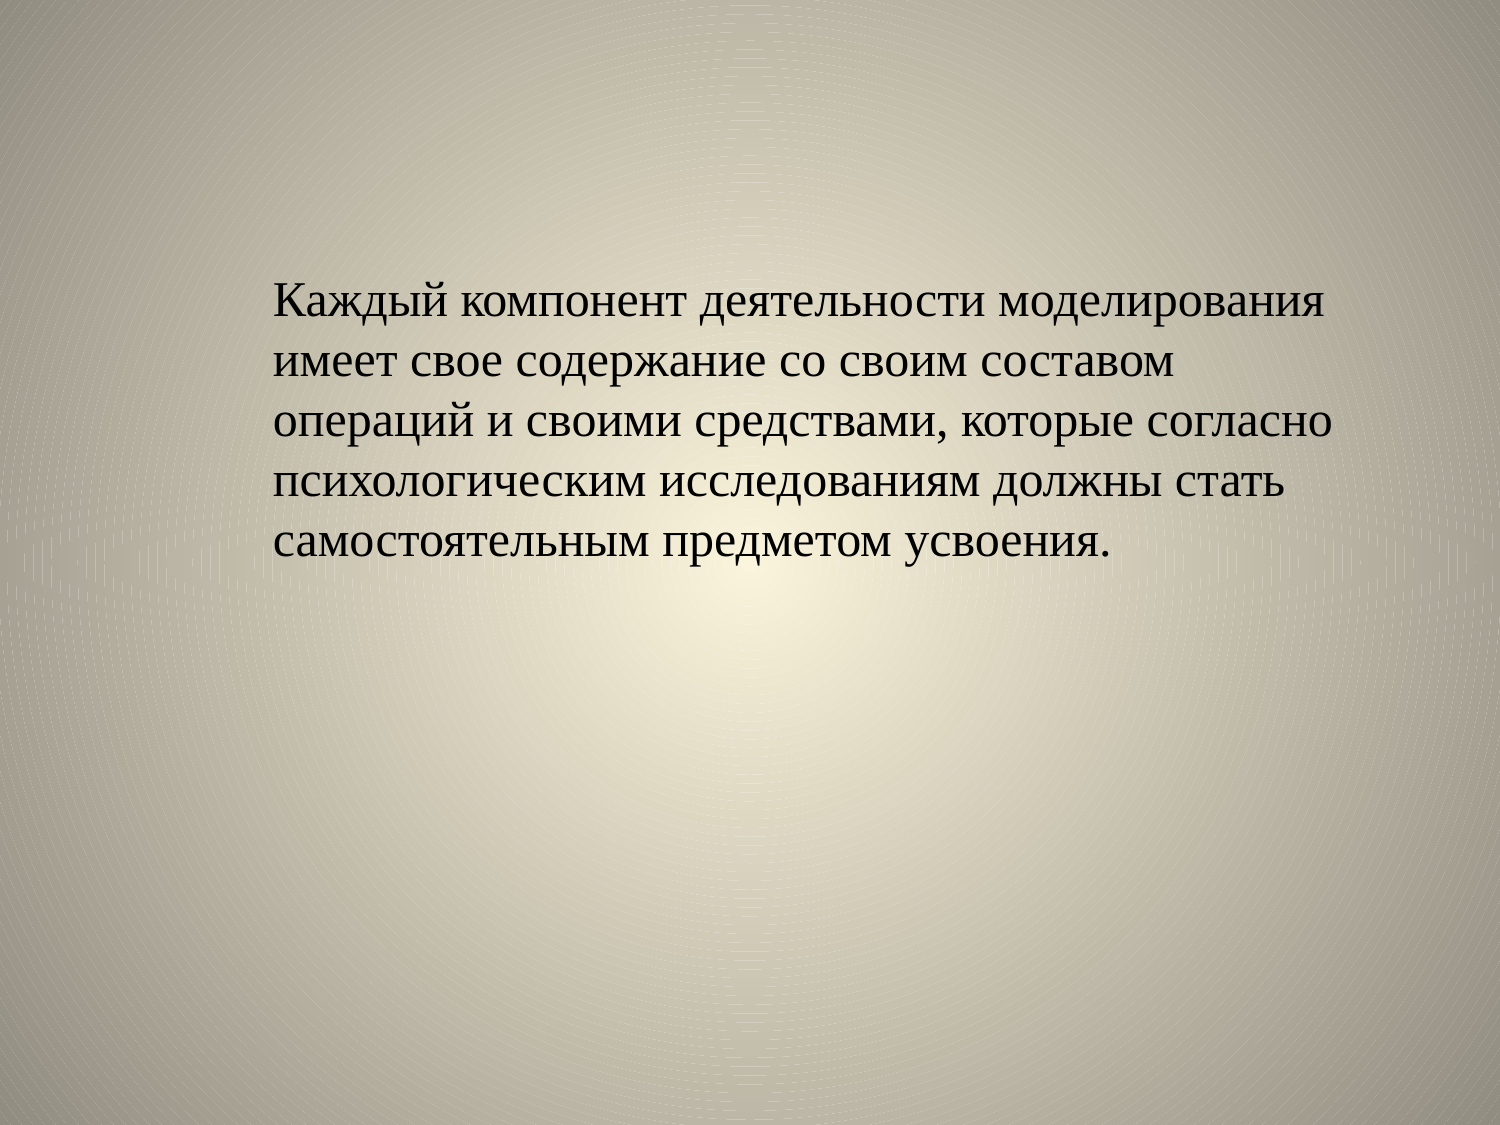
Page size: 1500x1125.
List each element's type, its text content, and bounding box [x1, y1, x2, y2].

text_box Каждый компонент деятельности моделирования имеет свое содержание со своим составом операций и своими средствами, которые согласно психологическим исследованиям должны стать самостоятельным предметом усвоения. [257, 259, 1360, 575]
